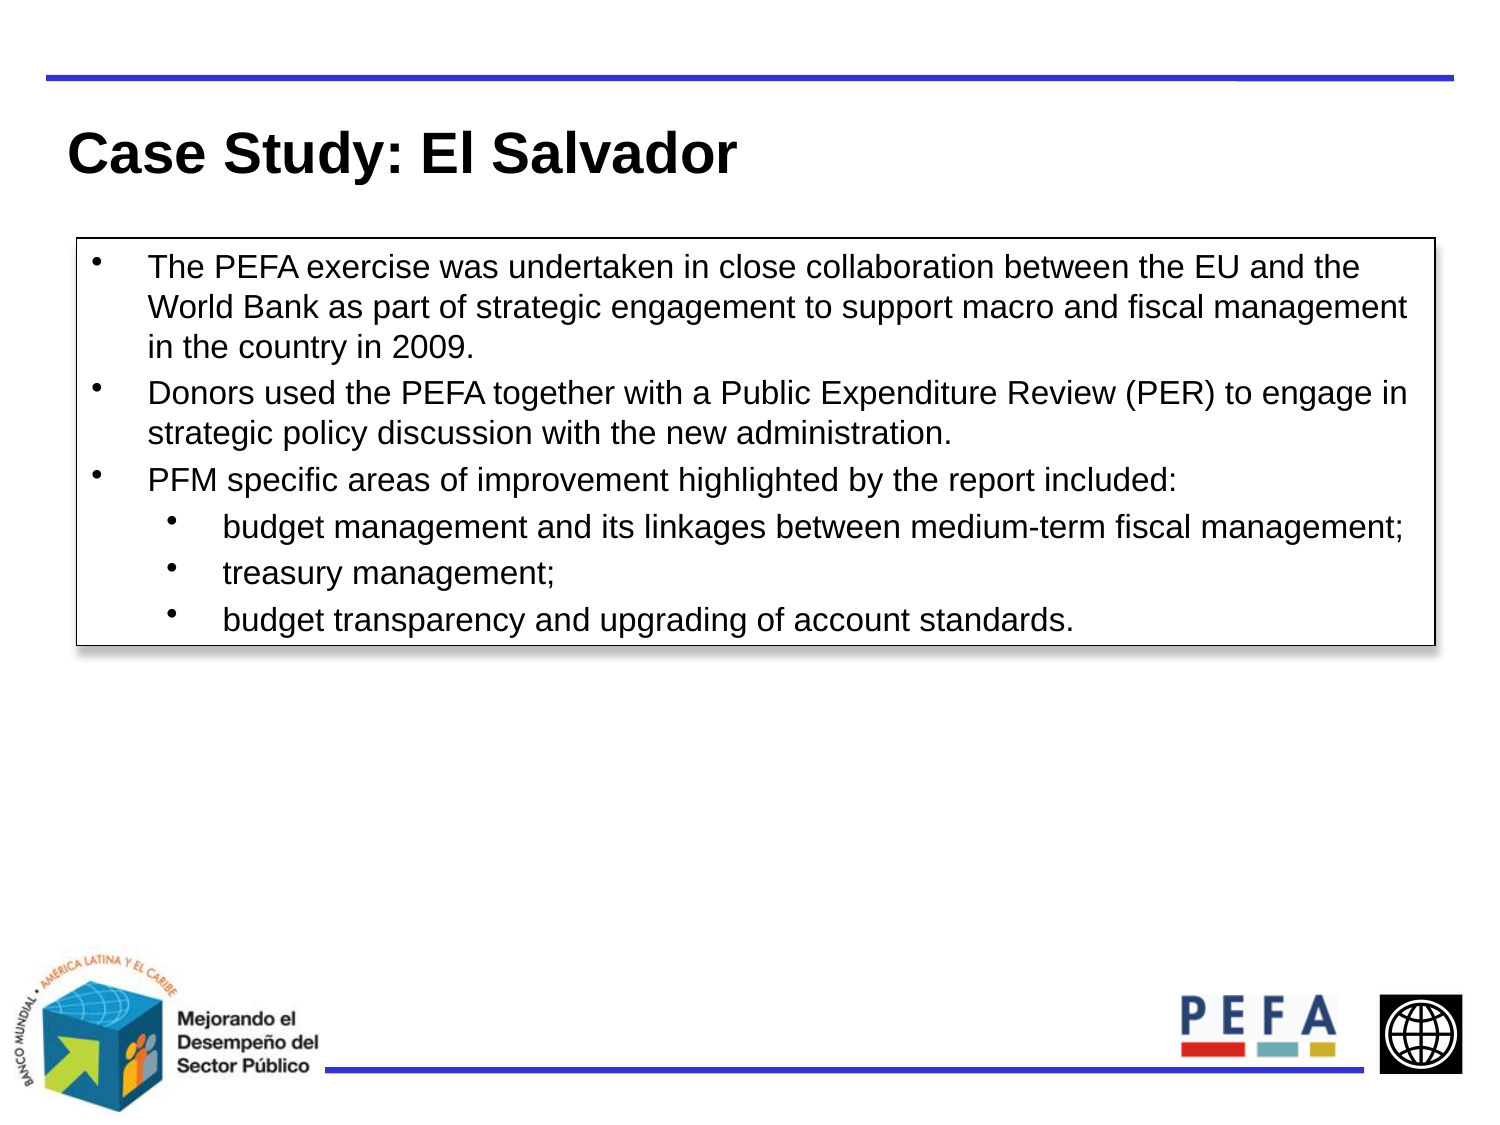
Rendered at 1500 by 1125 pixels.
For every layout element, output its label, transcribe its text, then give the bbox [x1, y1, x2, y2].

text_box Case Study: El Salvador [53, 78, 1300, 193]
picture [1179, 994, 1353, 1059]
text_box The PEFA exercise was undertaken in close collaboration between the EU and the World Bank as part of strategic engagement to support macro and fiscal management in the country in 2009. Donors used the PEFA together with a Public Expenditure Review (PER) to engage in strategic policy discussion with the new administration. PFM specific areas of improvement highlighted by the report included: budget management and its linkages between medium-term fiscal management; treasury management; budget transparency and upgrading of account standards. [76, 237, 1436, 646]
picture [5, 946, 325, 1118]
